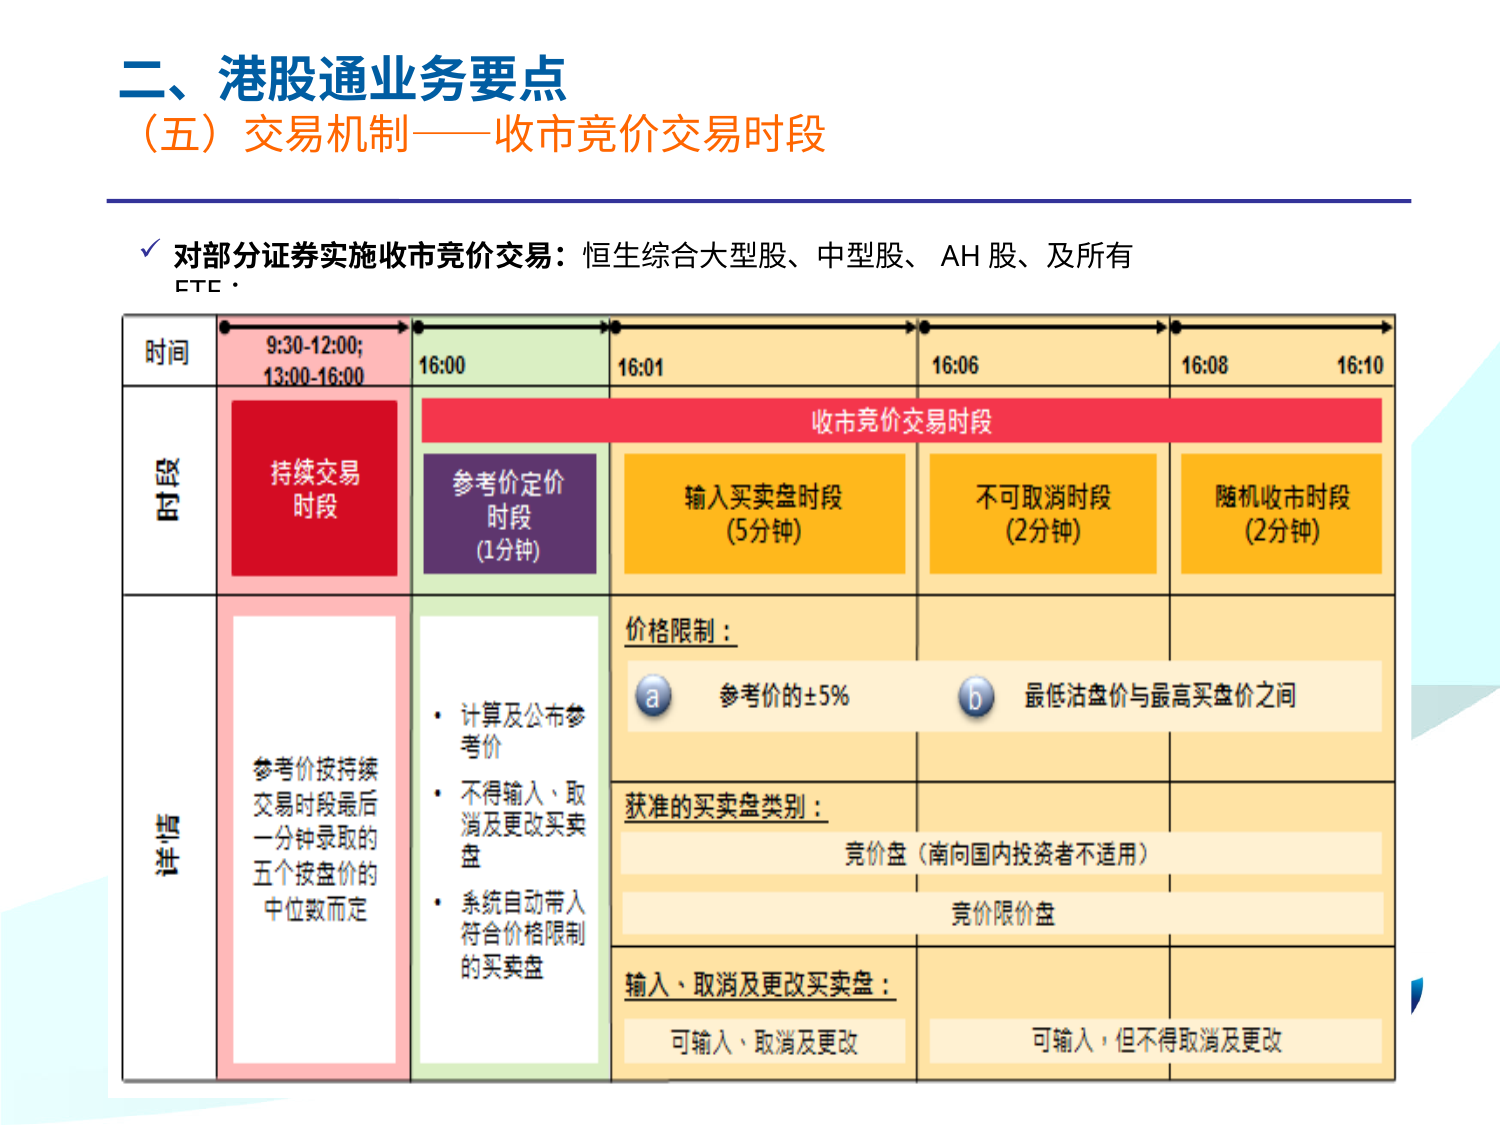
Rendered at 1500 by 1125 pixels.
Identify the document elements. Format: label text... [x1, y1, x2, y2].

picture [0, 0, 1500, 1125]
text_box 二、港股通业务要点 （五）交易机制——收市竞价交易时段 [106, 42, 1182, 164]
text_box 对部分证券实施收市竞价交易：恒生综合大型股、中型股、AH股、及所有ETF； [127, 231, 1214, 290]
